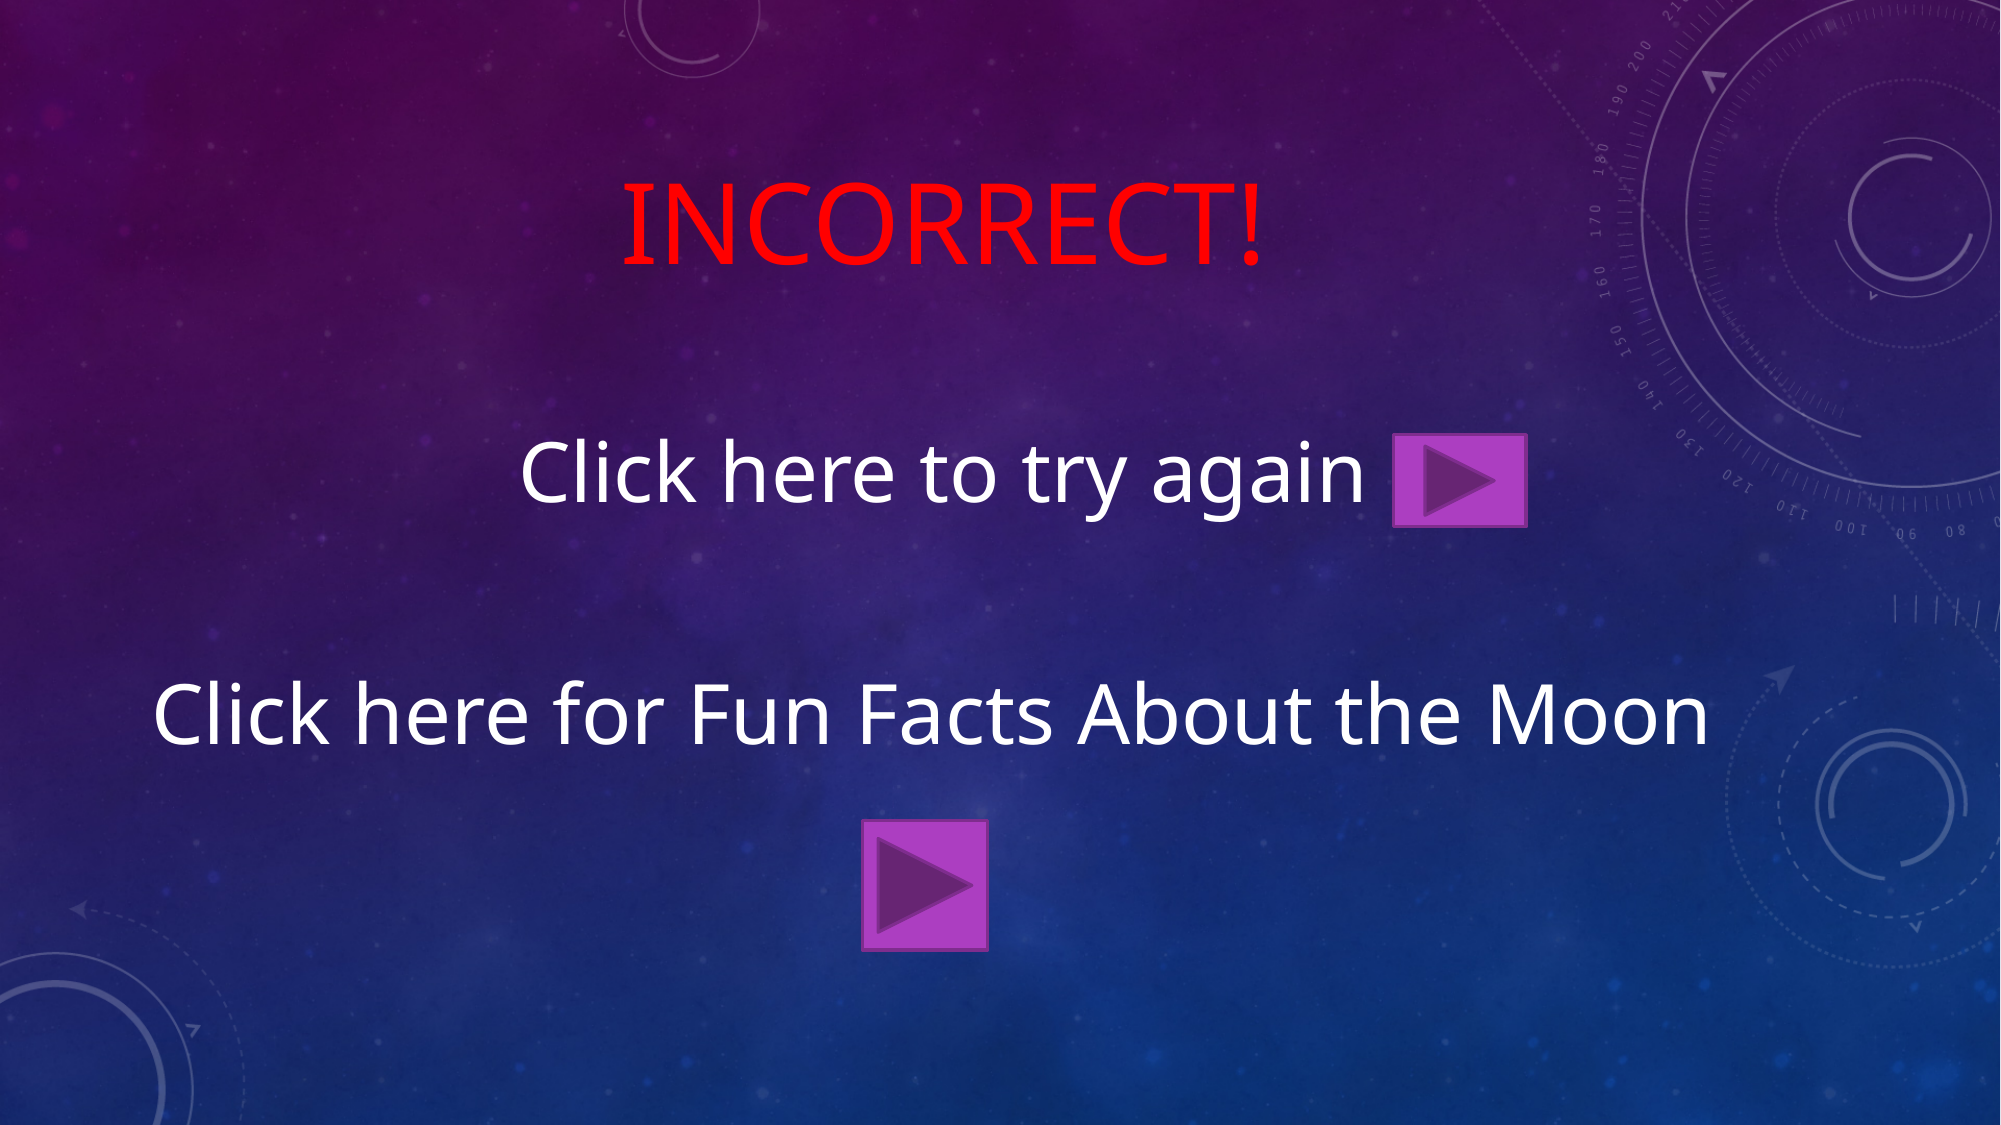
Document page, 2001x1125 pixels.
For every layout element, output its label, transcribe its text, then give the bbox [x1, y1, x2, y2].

text_box [861, 819, 989, 952]
title INCORRECT! [112, 99, 1775, 339]
text_box [1392, 433, 1528, 528]
list Click here to try again Click here for Fun Facts About the Moon [112, 351, 1775, 950]
picture [0, 0, 2001, 1125]
